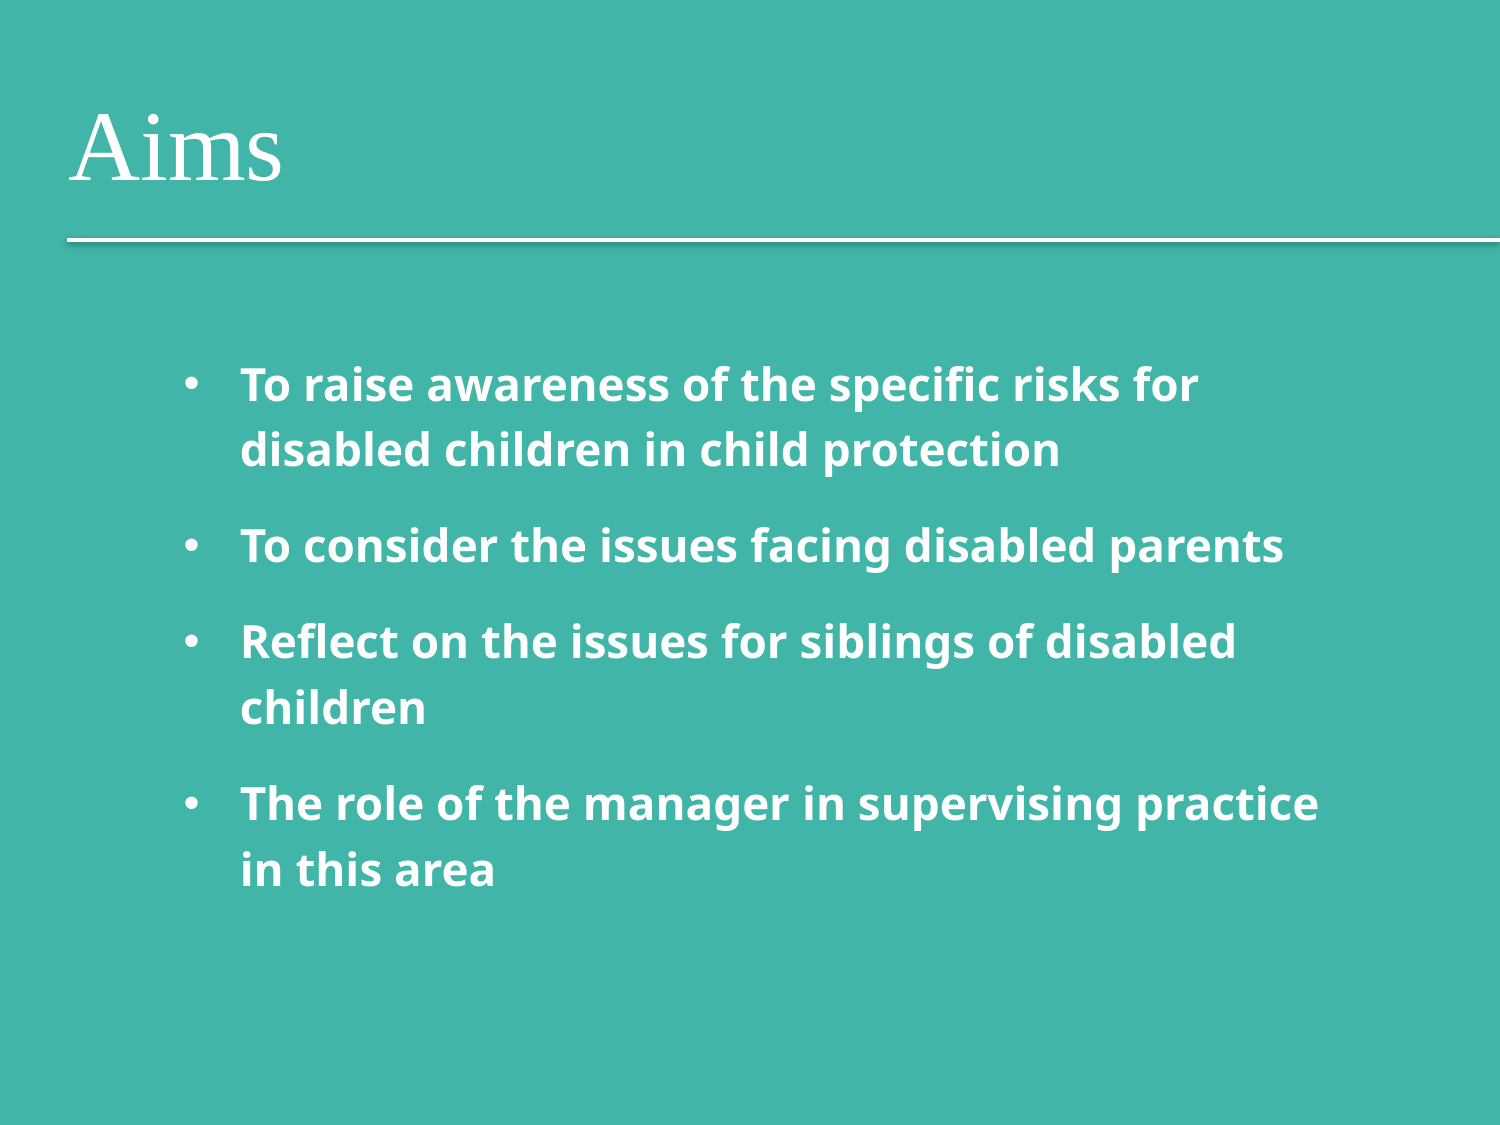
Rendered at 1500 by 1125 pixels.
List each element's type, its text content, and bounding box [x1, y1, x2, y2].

text_box Aims [53, 43, 1053, 260]
list To raise awareness of the specific risks for disabled children in child protection To consider the issues facing disabled parents Reflect on the issues for siblings of disabled children The role of the manager in supervising practice in this area [168, 336, 1356, 1080]
